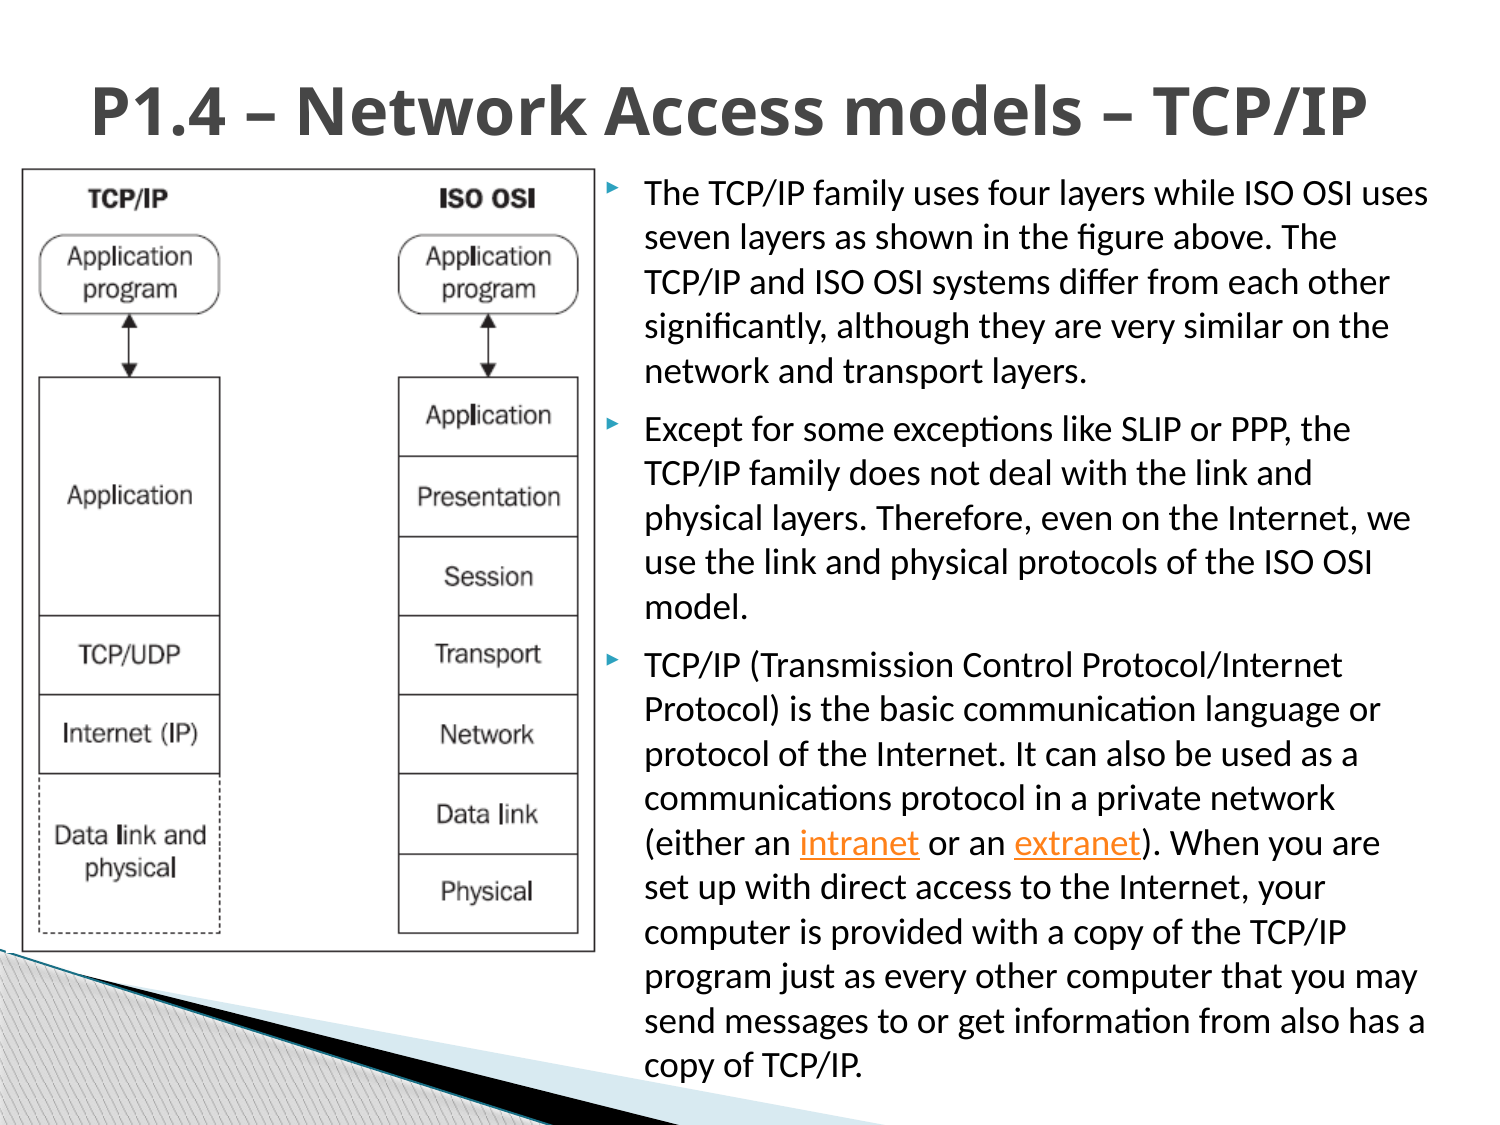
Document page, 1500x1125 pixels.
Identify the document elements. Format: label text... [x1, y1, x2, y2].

title P1.4 – Network Access models – TCP/IP [75, 45, 1425, 173]
picture [5, 160, 597, 953]
list The TCP/IP family uses four layers while ISO OSI uses seven layers as shown in the figure above. The TCP/IP and ISO OSI systems differ from each other significantly, although they are very similar on the network and transport layers. Except for some exceptions like SLIP or PPP, the TCP/IP family does not deal with the link and physical layers. Therefore, even on the Internet, we use the link and physical protocols of the ISO OSI model. TCP/IP (Transmission Control Protocol/Internet Protocol) is the basic communication language or protocol of the Internet. It can also be used as a communications protocol in a private network (either an intranet or an extranet). When you are set up with direct access to the Internet, your computer is provided with a copy of the TCP/IP program just as every other computer that you may send messages to or get information from also has a copy of TCP/IP. [572, 160, 1447, 1094]
